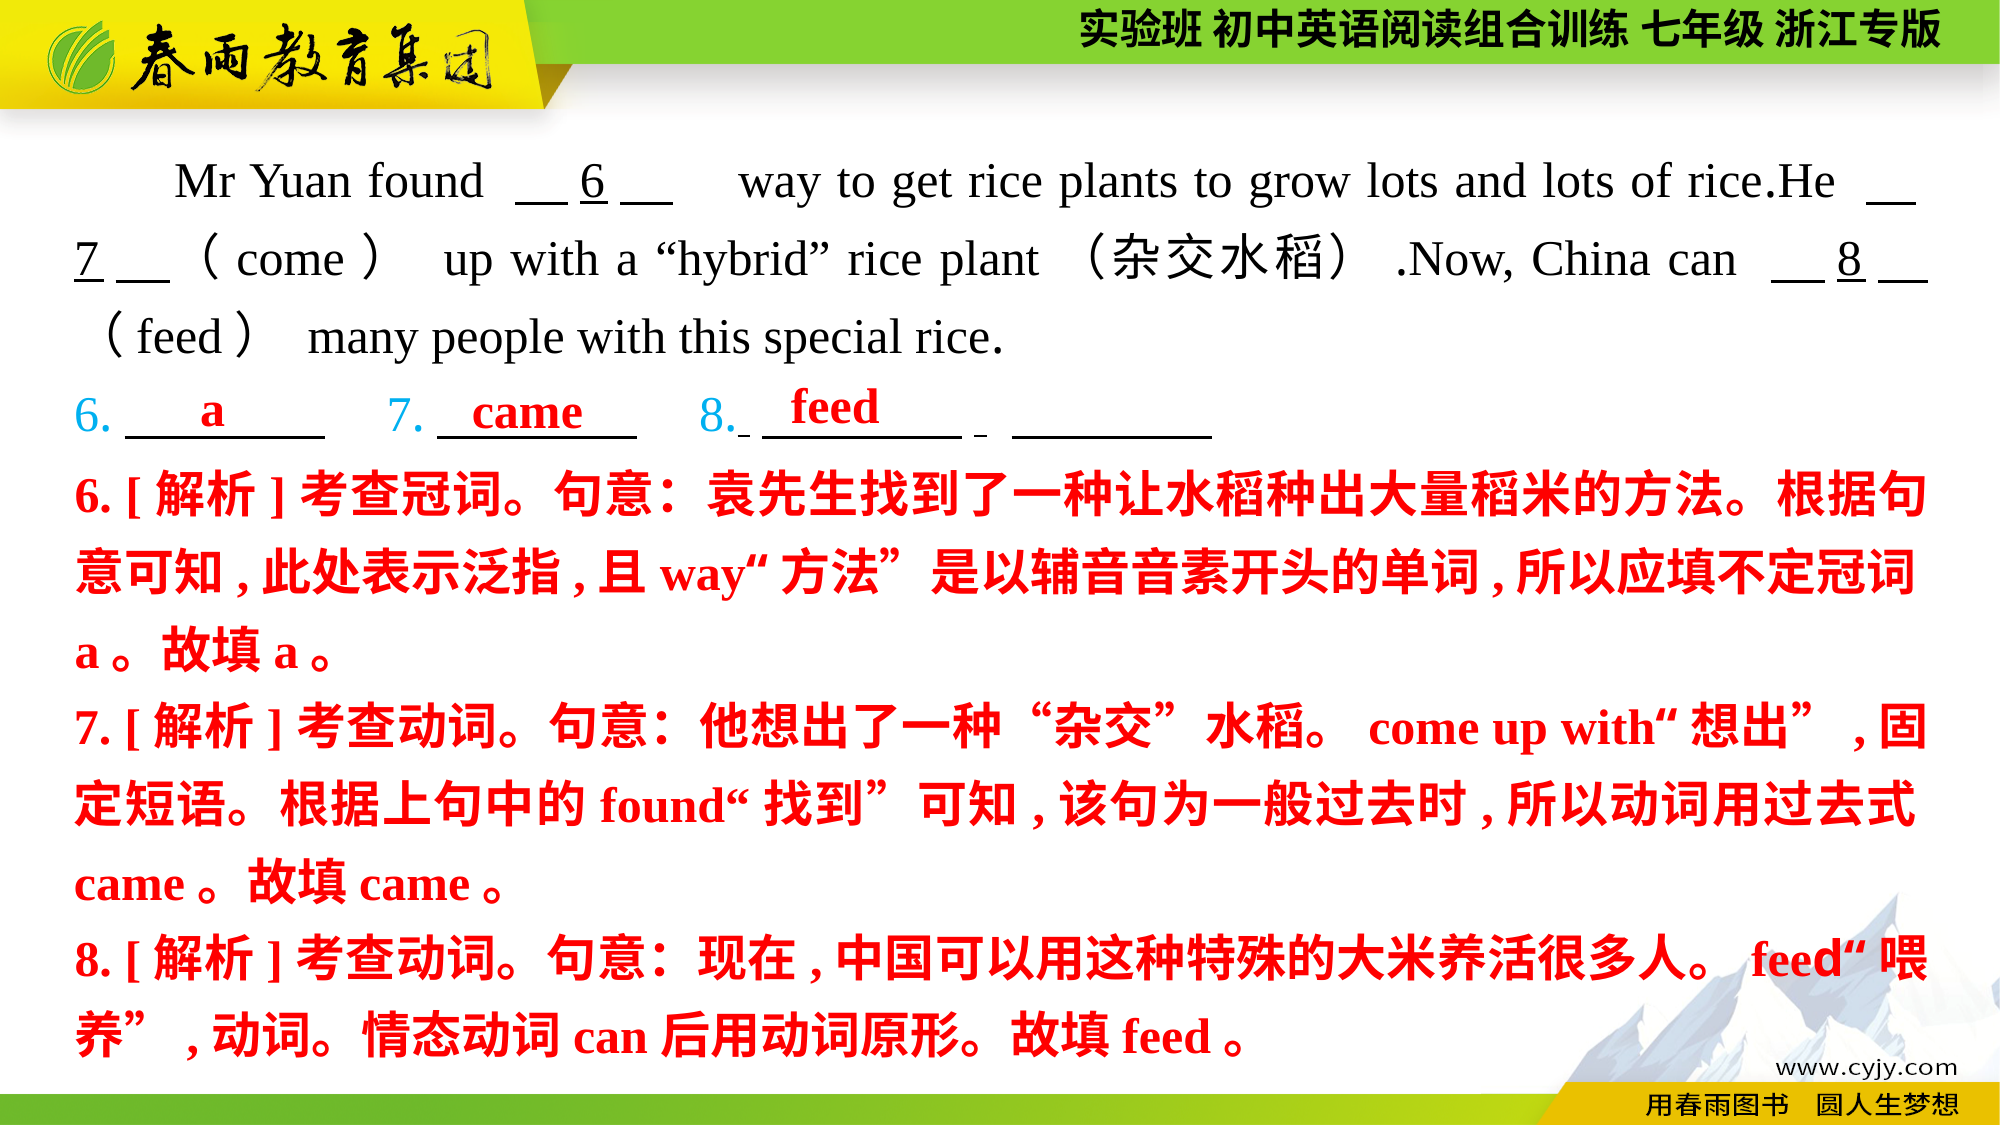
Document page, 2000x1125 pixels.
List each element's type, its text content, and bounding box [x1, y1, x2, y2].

text_box 7. [解析]考查动词。句意：他想出了一种“杂交”水稻。come up with“想出”,固定短语。根据上句中的found“找到”可知,该句为一般过去时,所以动词用过去式came。故填came。 [59, 668, 1944, 900]
text_box 6. [解析]考查冠词。句意：袁先生找到了一种让水稻种出大量稻米的方法。根据句意可知,此处表示泛指,且way“方法”是以辅音音素开头的单词,所以应填不定冠词a。故填a。 [59, 437, 1944, 668]
text_box a [185, 351, 240, 437]
text_box 8. [解析]考查动词。句意：现在,中国可以用这种特殊的大米养活很多人。feed“喂养”,动词。情态动词can后用动词原形。故填feed。 [59, 900, 1944, 1072]
text_box came [457, 353, 599, 446]
text_box feed [776, 365, 895, 441]
picture [0, 0, 2000, 1125]
list Mr Yuan found 6 way to get rice plants to grow lots and lots of rice.He 7 （come） up with a “hybrid” rice plant（杂交水稻）.Now, China can 8 （feed） many people with this special rice. 6. 7. 8. . [59, 122, 1944, 437]
